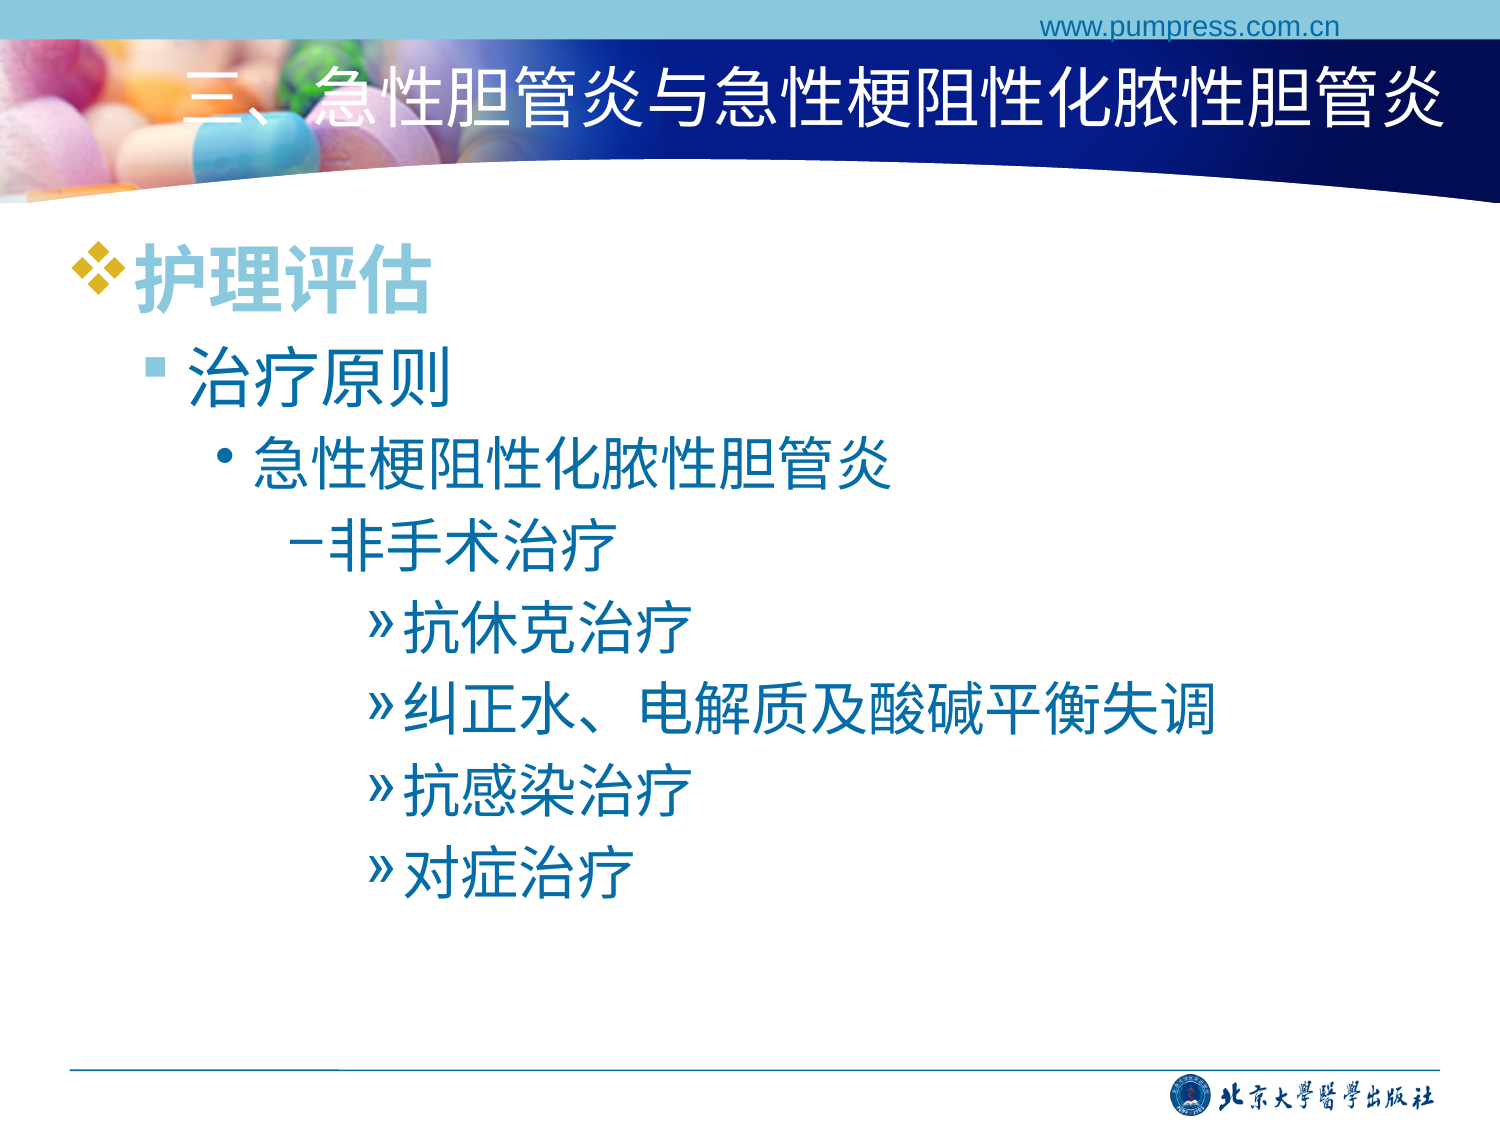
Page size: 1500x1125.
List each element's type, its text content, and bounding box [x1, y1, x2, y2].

title 三、急性胆管炎与急性梗阻性化脓性胆管炎 [137, 49, 1463, 143]
slide_number www.pumpress.com.cn [1025, 0, 1463, 38]
picture [0, 40, 1500, 203]
list 护理评估 治疗原则 急性梗阻性化脓性胆管炎 非手术治疗 抗休克治疗 纠正水、电解质及酸碱平衡失调 抗感染治疗 对症治疗 [49, 224, 1463, 1026]
picture [1170, 1074, 1436, 1118]
